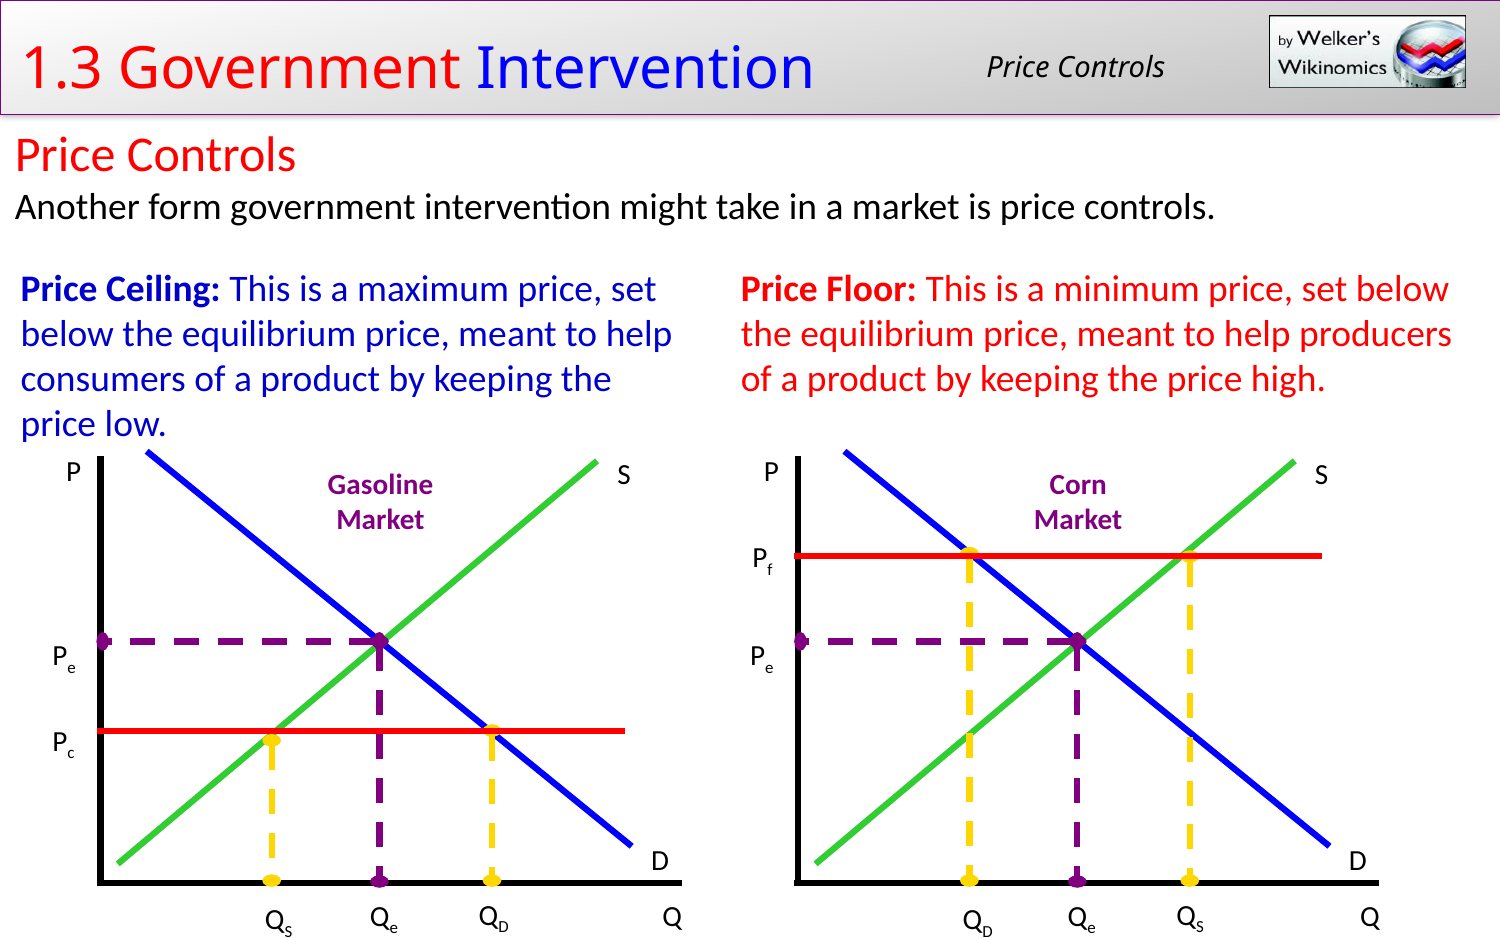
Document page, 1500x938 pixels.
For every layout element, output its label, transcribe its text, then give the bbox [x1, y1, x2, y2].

text_box Price Controls Another form government intervention might take in a market is price controls. [0, 123, 1500, 235]
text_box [37, 444, 720, 938]
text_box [0, 0, 1500, 115]
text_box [734, 444, 1417, 938]
text_box Price Floor: This is a minimum price, set below the equilibrium price, meant to help producers of a product by keeping the price high. [726, 256, 1477, 406]
text_box Price Ceiling: This is a maximum price, set below the equilibrium price, meant to help consumers of a product by keeping the price low. [5, 256, 708, 451]
